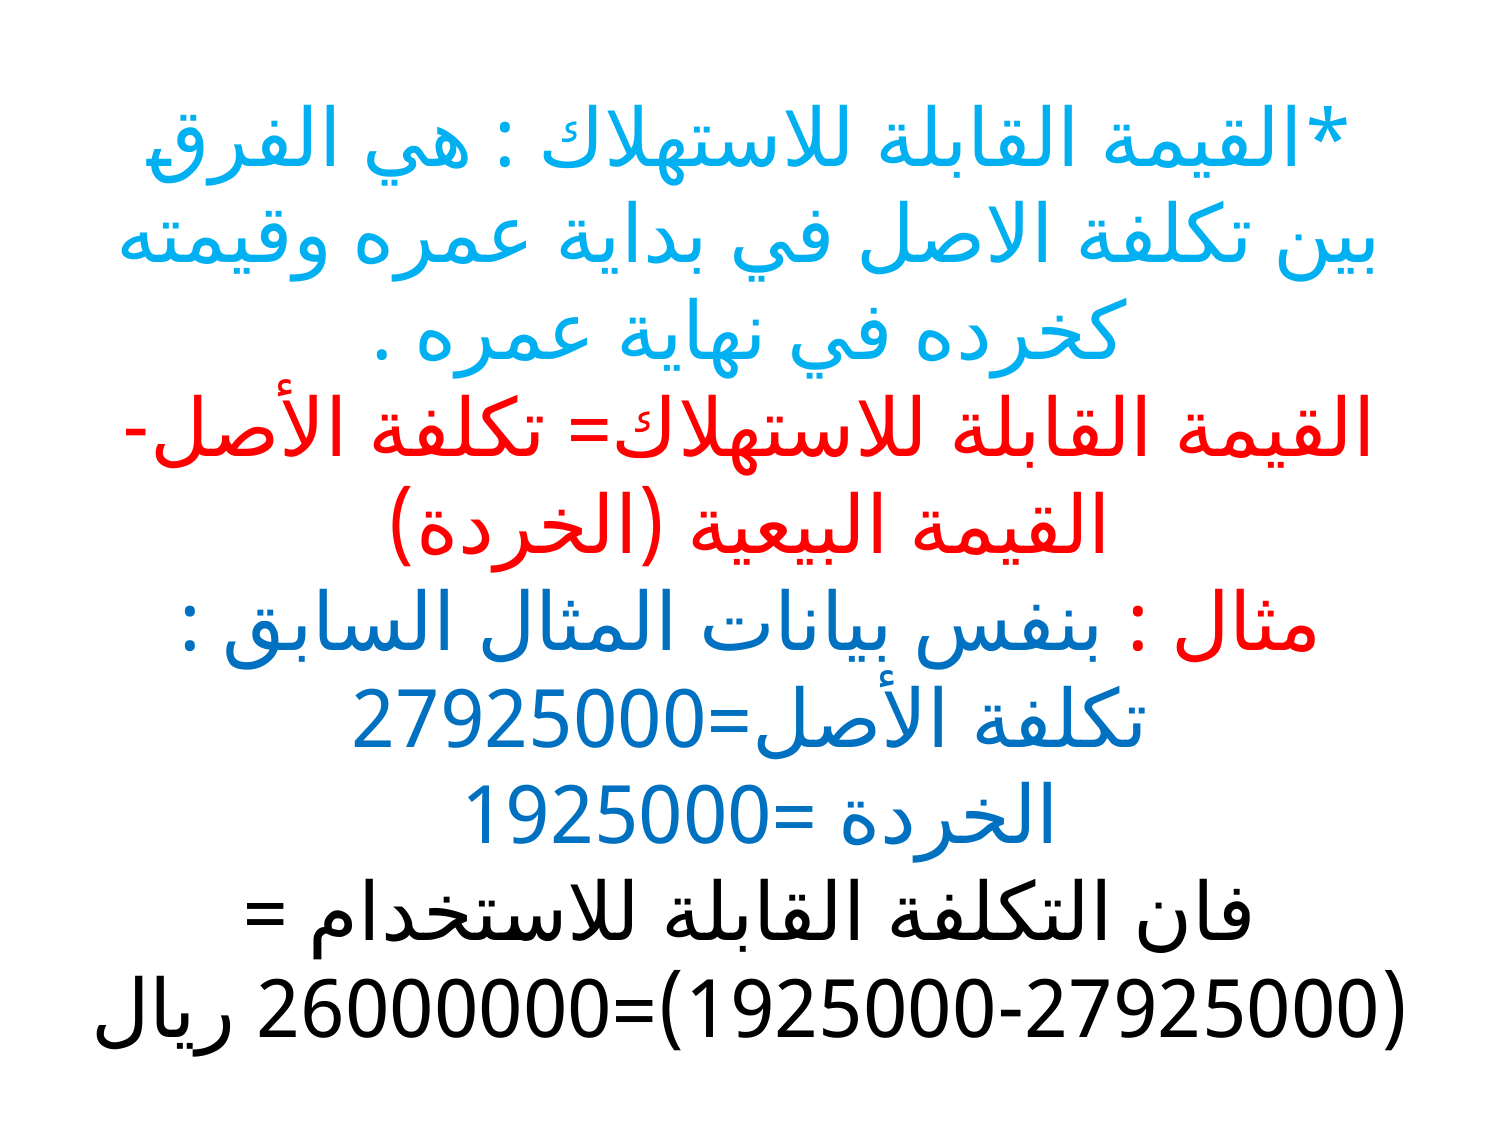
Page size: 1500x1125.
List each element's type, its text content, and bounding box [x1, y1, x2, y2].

title *القيمة القابلة للاستهلاك : هي الفرق بين تكلفة الاصل في بداية عمره وقيمته كخرده في نهاية عمره . القيمة القابلة للاستهلاك= تكلفة الأصل-القيمة البيعية (الخردة) مثال : بنفس بيانات المثال السابق : تكلفة الأصل=27925000 الخردة =1925000 فان التكلفة القابلة للاستخدام = (27925000-1925000)=26000000 ريال [75, 45, 1425, 1094]
